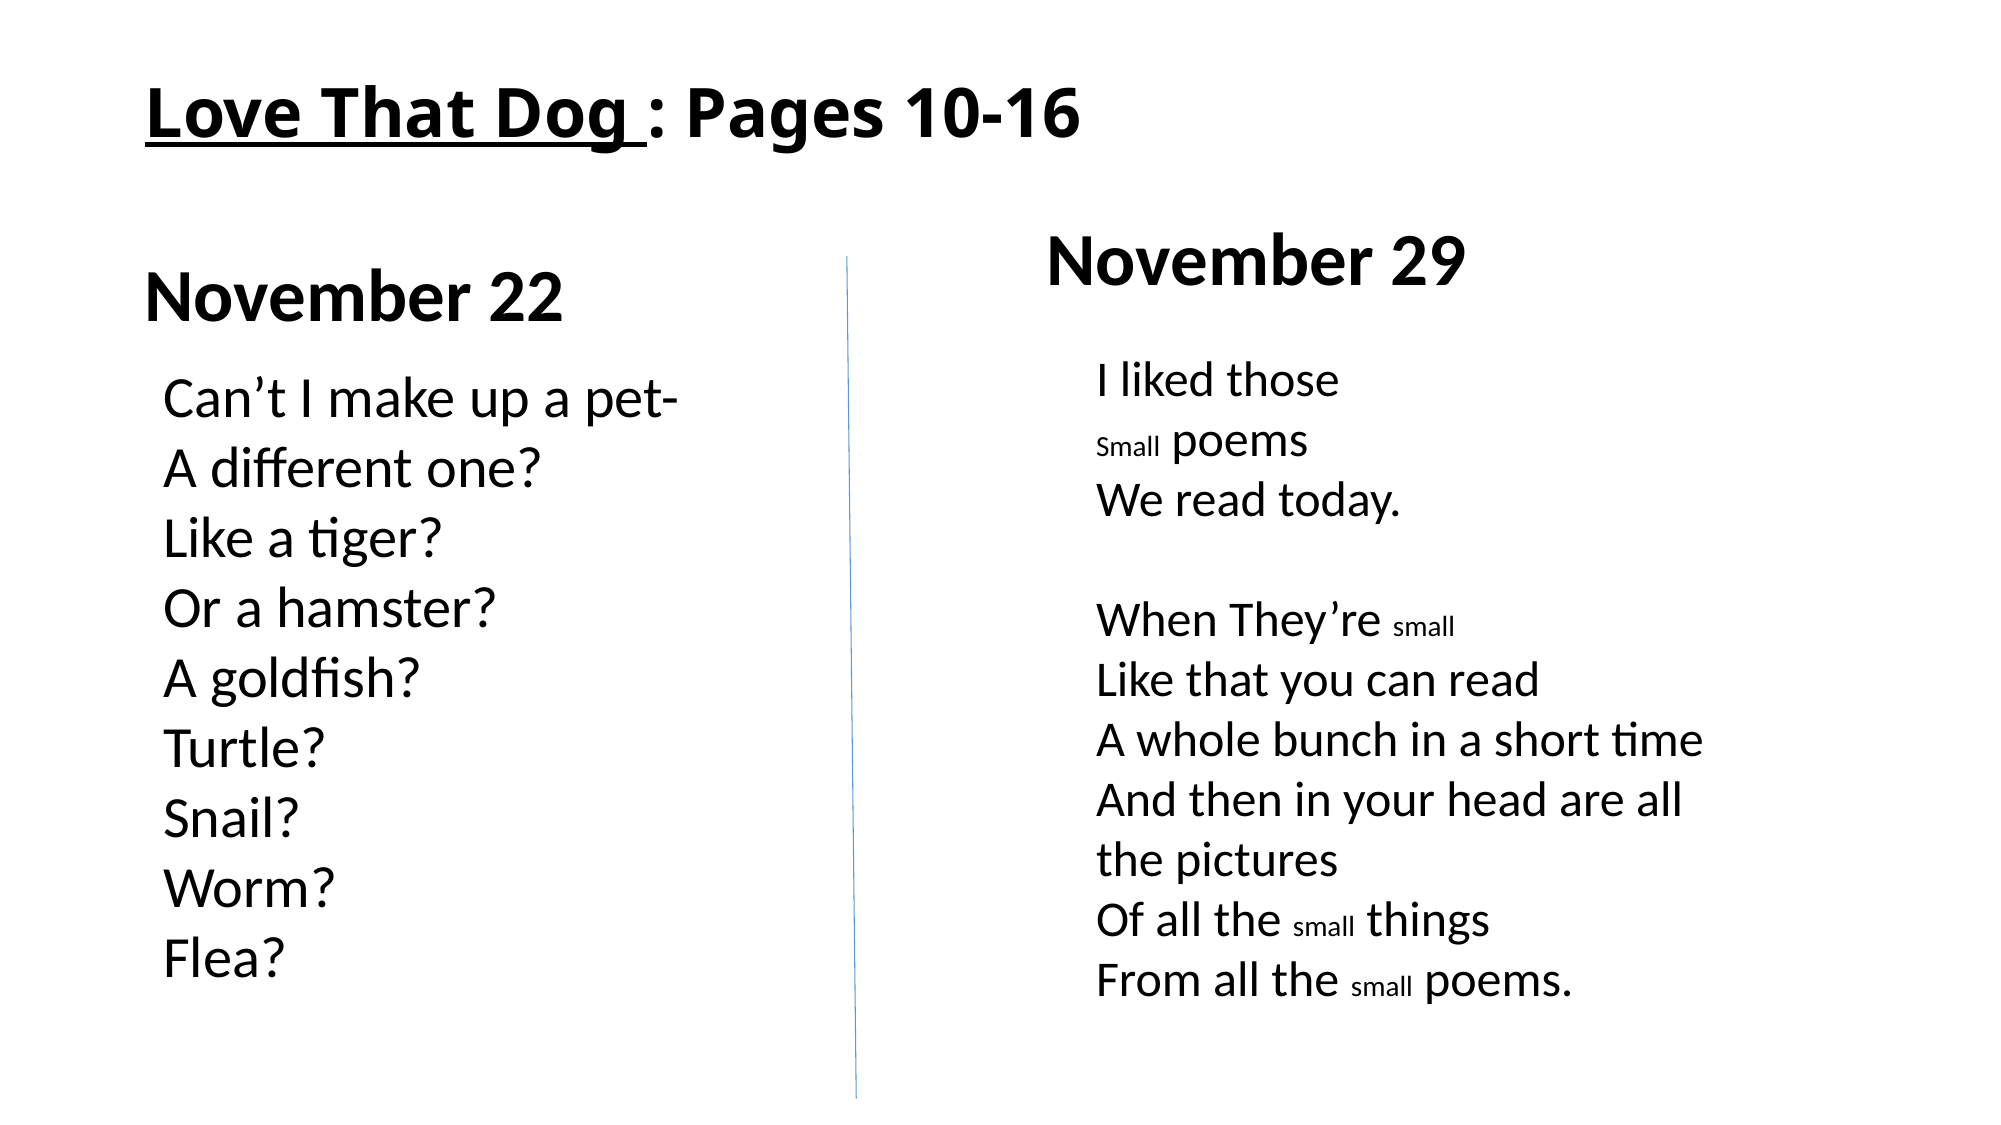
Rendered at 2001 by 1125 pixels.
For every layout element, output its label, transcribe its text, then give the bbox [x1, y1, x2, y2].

title Love That Dog : Pages 10-16 [129, 0, 1855, 214]
text_box I liked those Small poems We read today. When They’re small Like that you can read A whole bunch in a short time And then in your head are all the pictures Of all the small things From all the small poems. [1081, 339, 1763, 1075]
text_box November 29 [1031, 203, 1592, 308]
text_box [846, 256, 857, 1099]
text_box Can’t I make up a pet- A different one? Like a tiger? Or a hamster? A goldfish? Turtle? Snail? Worm? Flea? [148, 351, 818, 997]
text_box November 22 [129, 238, 690, 344]
